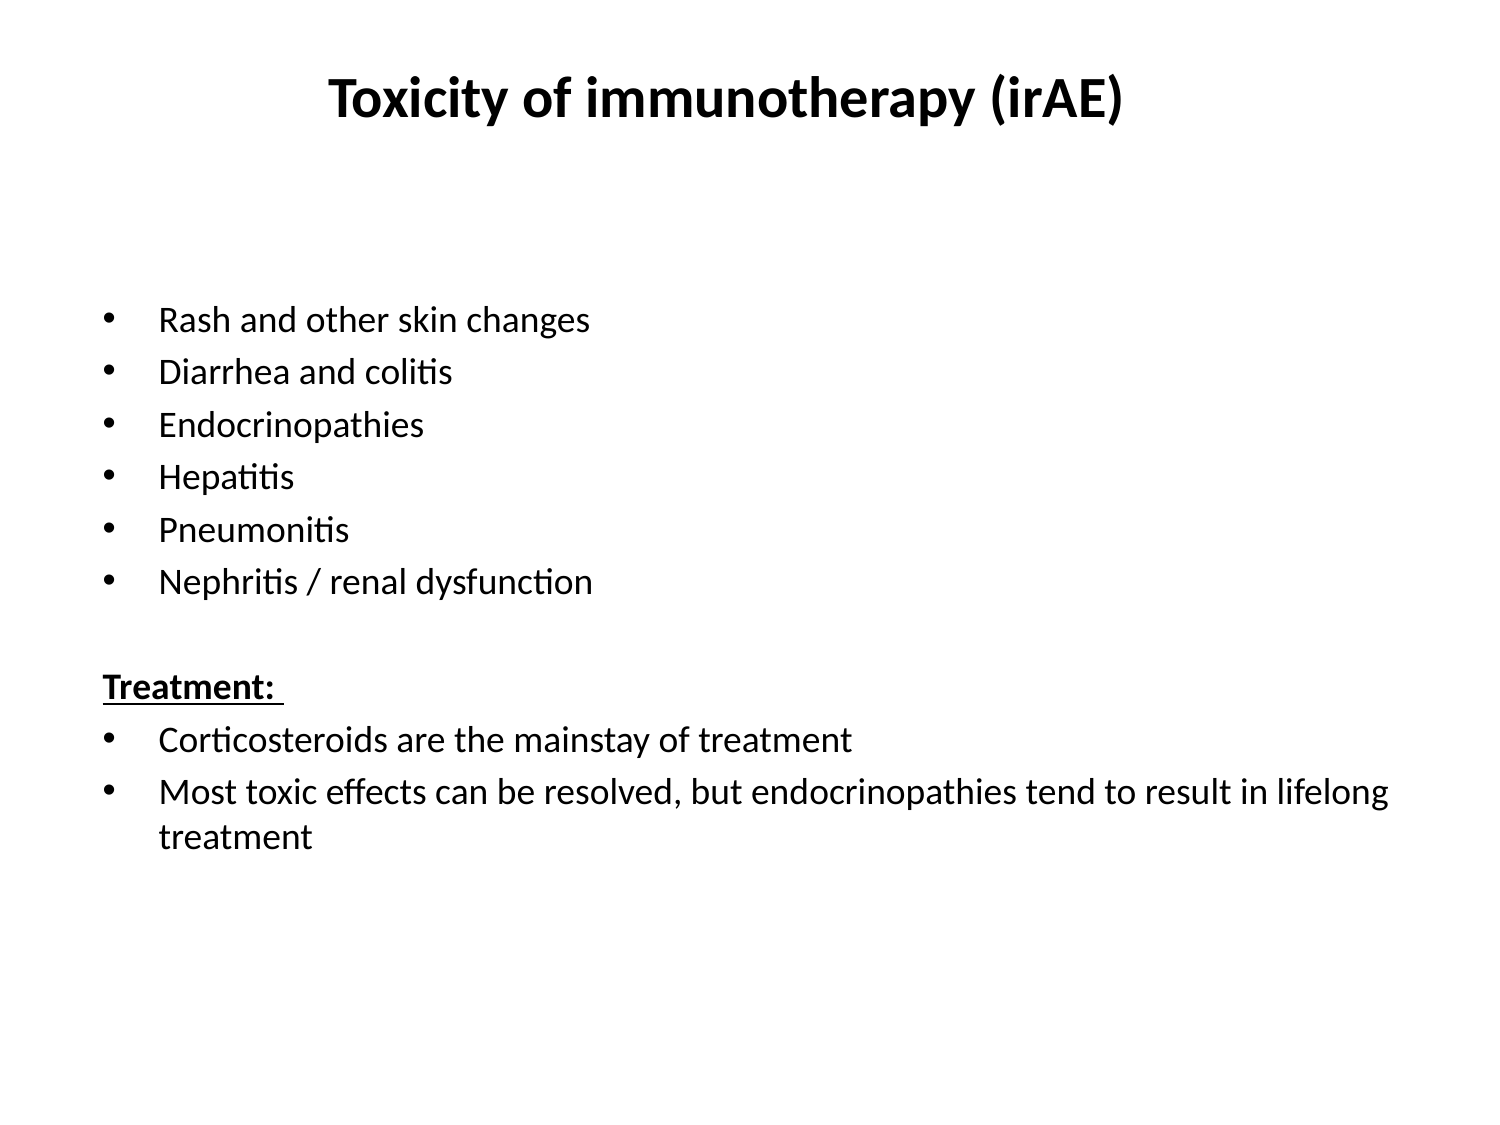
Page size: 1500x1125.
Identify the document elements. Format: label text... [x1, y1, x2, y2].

list Rash and other skin changes Diarrhea and colitis Endocrinopathies Hepatitis Pneumonitis Nephritis / renal dysfunction Treatment: Corticosteroids are the mainstay of treatment Most toxic effects can be resolved, but endocrinopathies tend to result in lifelong treatment [87, 287, 1438, 903]
title Toxicity of immunotherapy (irAE) [62, 0, 1391, 188]
